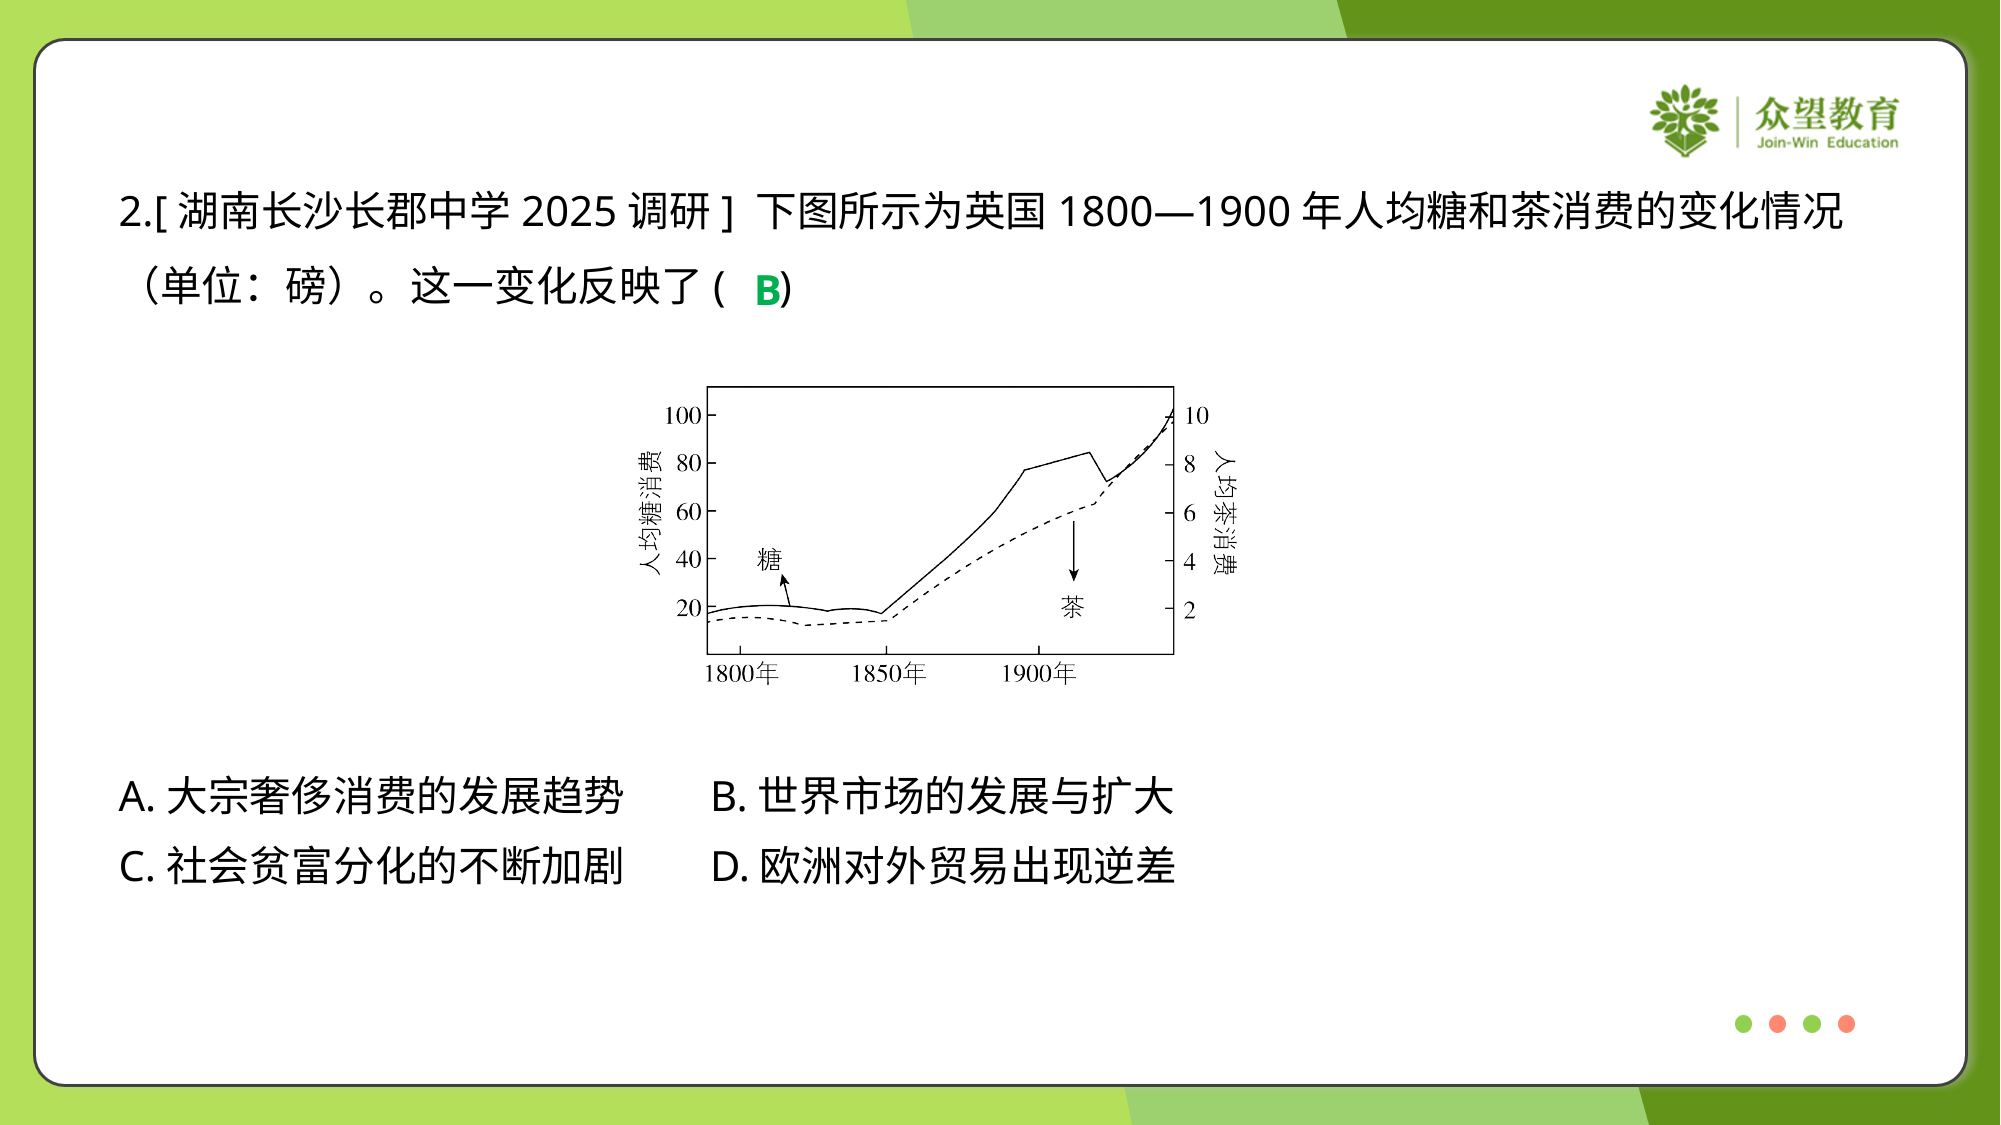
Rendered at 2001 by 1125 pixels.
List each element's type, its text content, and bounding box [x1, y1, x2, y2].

picture [0, 0, 2000, 1125]
text_box A.大宗奢侈消费的发展趋势 B.世界市场的发展与扩大 C.社会贫富分化的不断加剧 D.欧洲对外贸易出现逆差 [118, 744, 1266, 883]
text_box 2.[湖南长沙长郡中学2025调研] 下图所示为英国1800—1900年人均糖和茶消费的变化情况 （单位：磅）。这一变化反映了( ) [118, 159, 1266, 373]
text_box B [738, 242, 797, 307]
